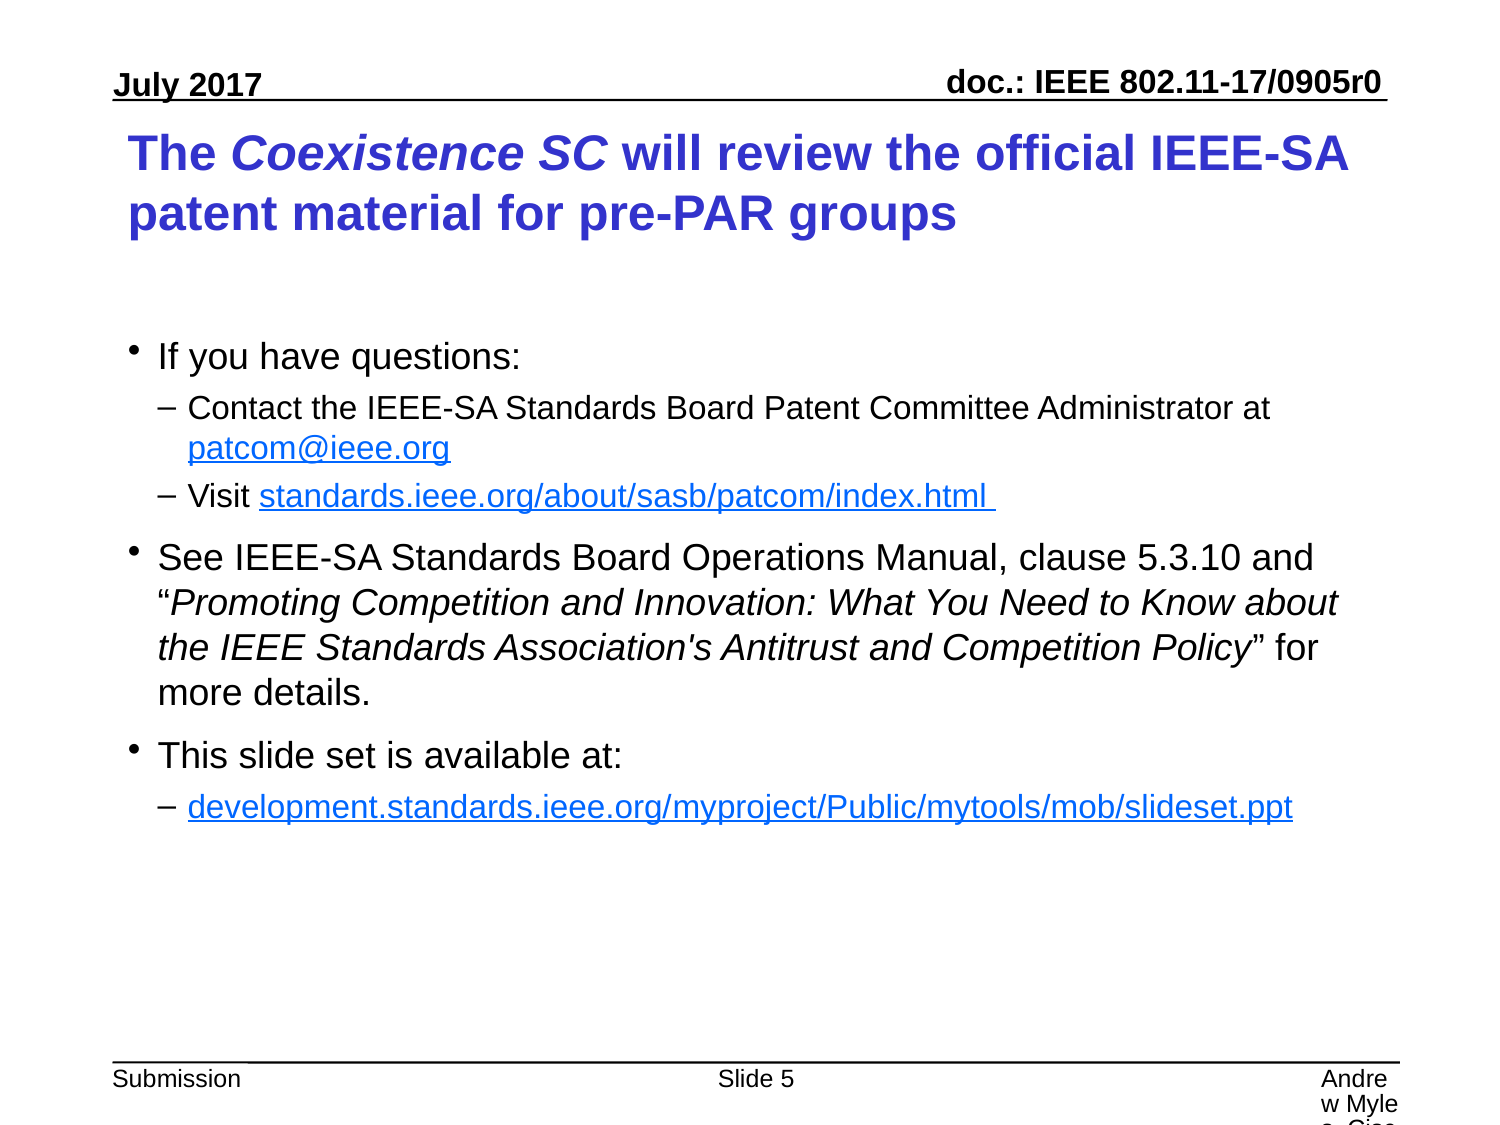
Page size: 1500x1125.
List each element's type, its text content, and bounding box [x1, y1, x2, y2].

footer Andrew Myles, Cisco [1320, 1061, 1402, 1093]
list If you have questions: Contact the IEEE-SA Standards Board Patent Committee Administrator at patcom@ieee.org Visit standards.ieee.org/about/sasb/patcom/index.html See IEEE-SA Standards Board Operations Manual, clause 5.3.10 and “Promoting Competition and Innovation: What You Need to Know about the IEEE Standards Association's Antitrust and Competition Policy” for more details. This slide set is available at: development.standards.ieee.org/myproject/Public/mytools/mob/slideset.ppt [112, 324, 1388, 1000]
title The Coexistence SC will review the official IEEE-SA patent material for pre-PAR groups [112, 112, 1388, 288]
slide_number Slide 5 [709, 1061, 803, 1093]
